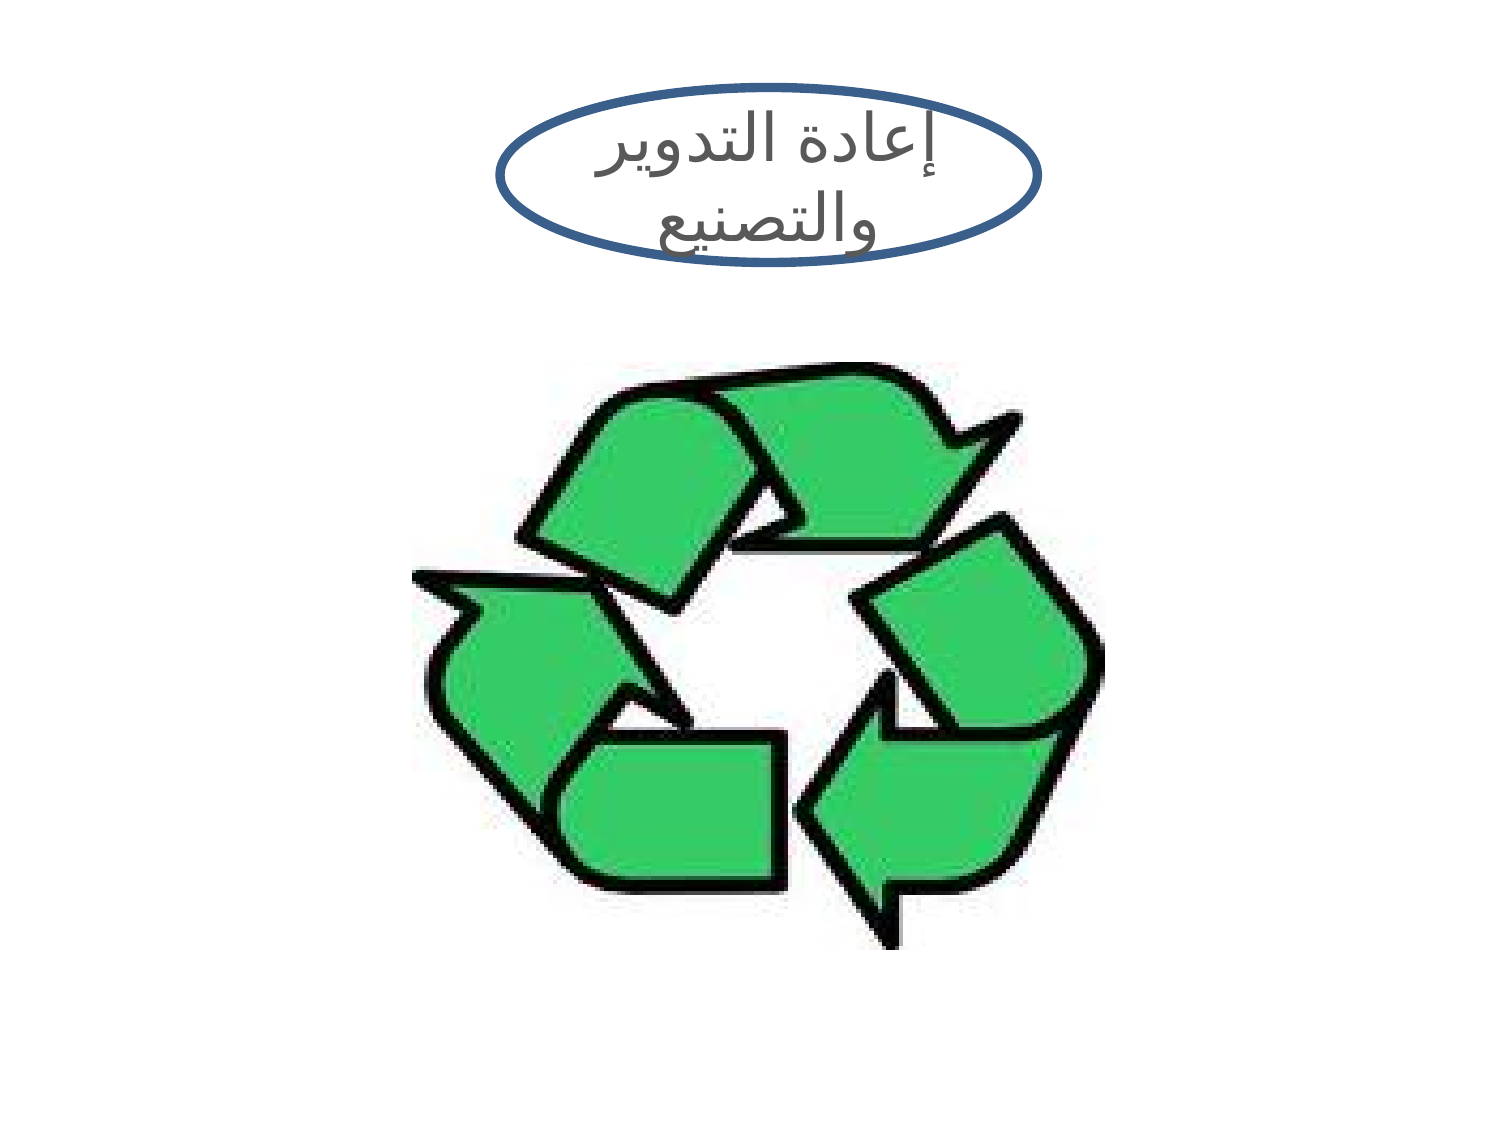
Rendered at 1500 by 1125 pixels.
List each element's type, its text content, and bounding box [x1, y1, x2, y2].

text_box إعادة التدوير والتصنيع [497, 85, 1040, 265]
picture [412, 362, 1105, 951]
